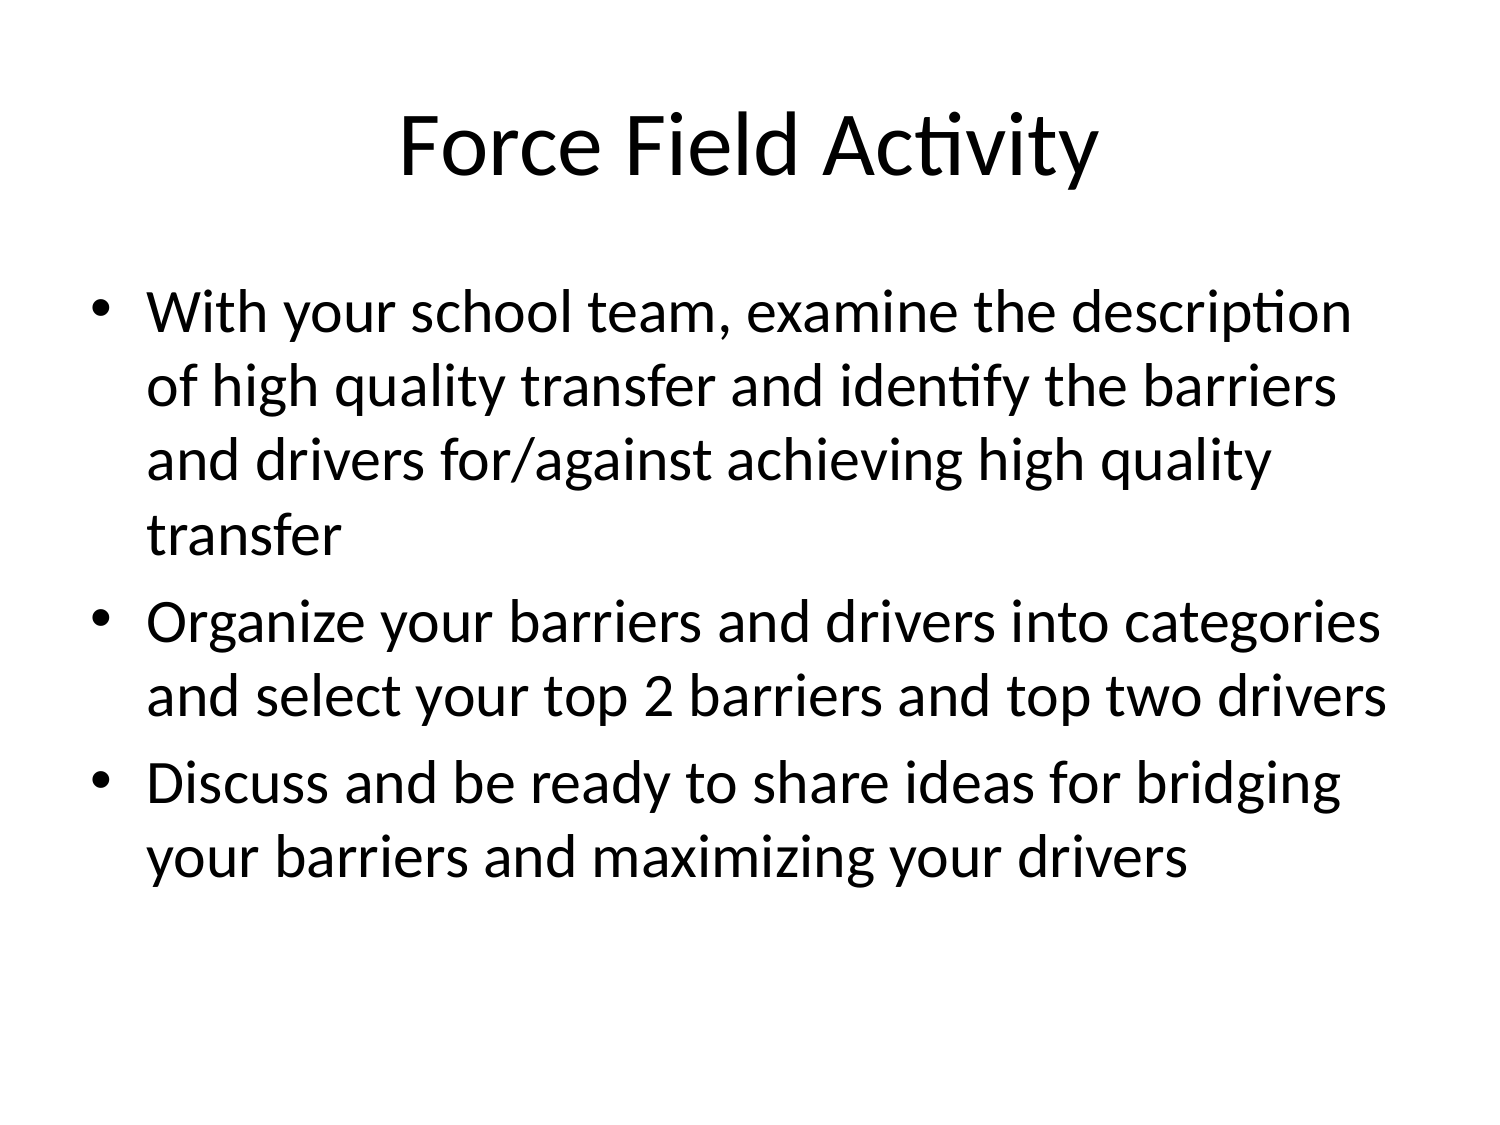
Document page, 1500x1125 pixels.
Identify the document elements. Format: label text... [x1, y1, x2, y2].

list With your school team, examine the description of high quality transfer and identify the barriers and drivers for/against achieving high quality transfer Organize your barriers and drivers into categories and select your top 2 barriers and top two drivers Discuss and be ready to share ideas for bridging your barriers and maximizing your drivers [75, 262, 1425, 1005]
title Force Field Activity [75, 45, 1425, 233]
